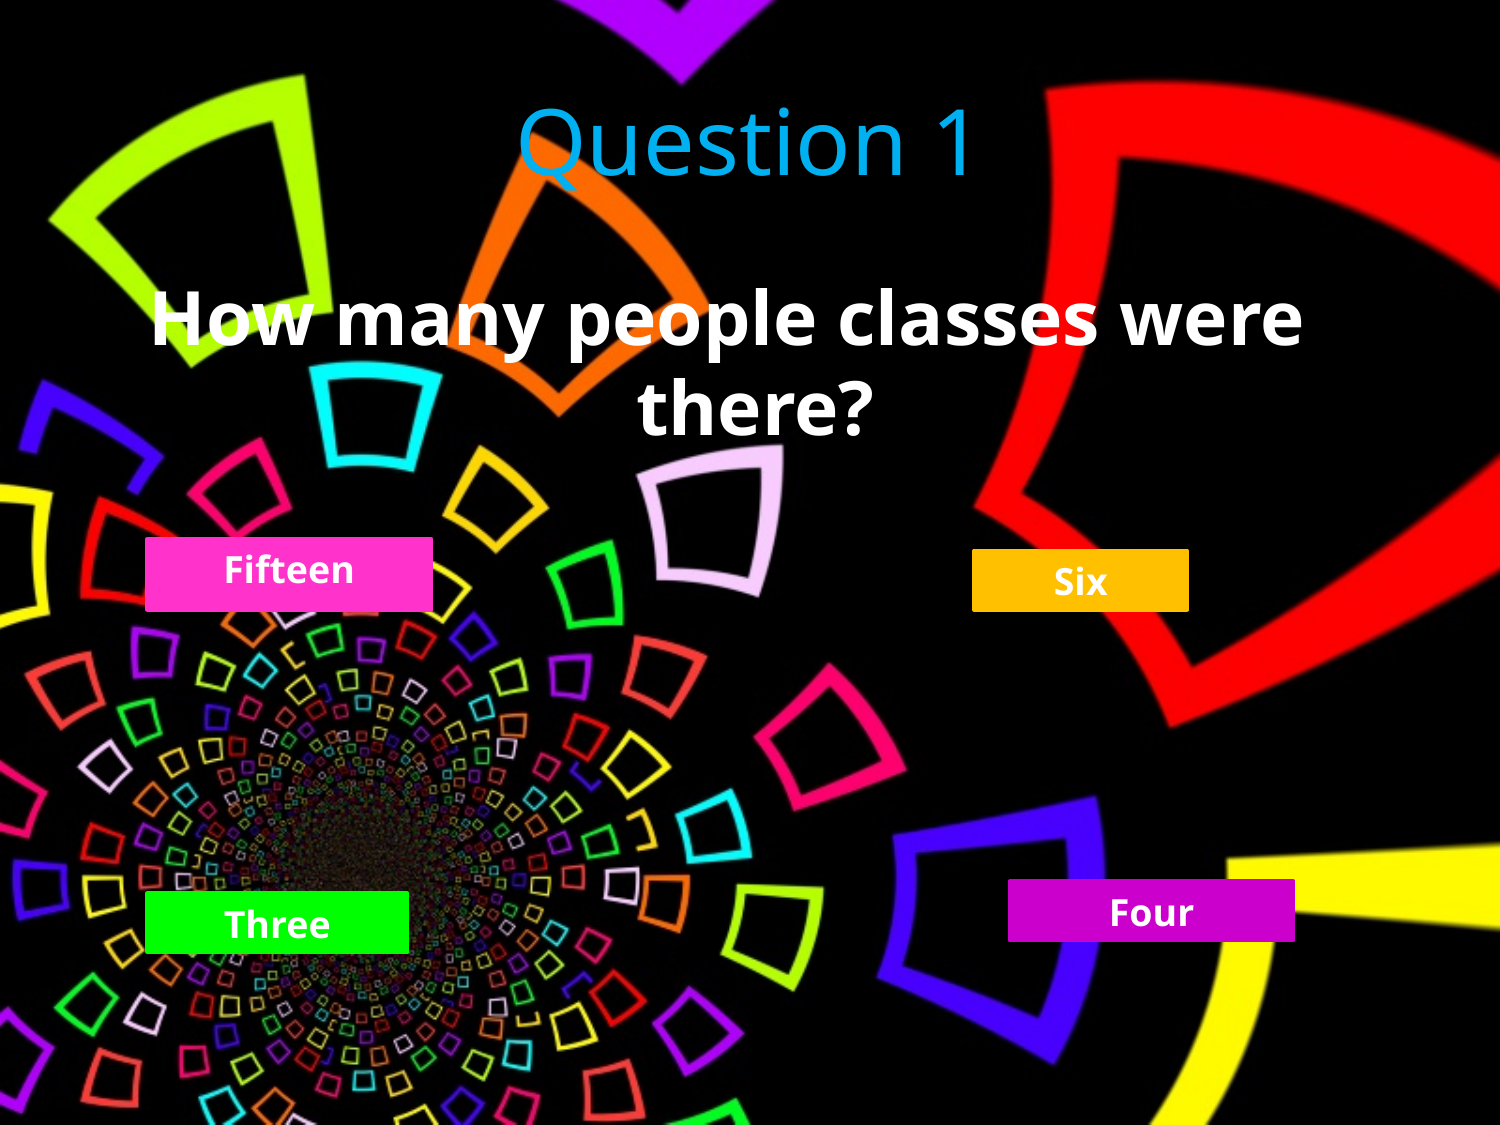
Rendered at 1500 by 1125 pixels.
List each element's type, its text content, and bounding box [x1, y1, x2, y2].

text_box Four [1009, 881, 1294, 942]
list How many people classes were there? [29, 262, 1425, 468]
text_box Three [147, 893, 408, 953]
text_box [145, 537, 433, 612]
picture [0, 0, 1500, 1125]
text_box Six [974, 550, 1187, 611]
text_box Fifteen [147, 538, 432, 599]
title Question 1 [75, 45, 1425, 233]
